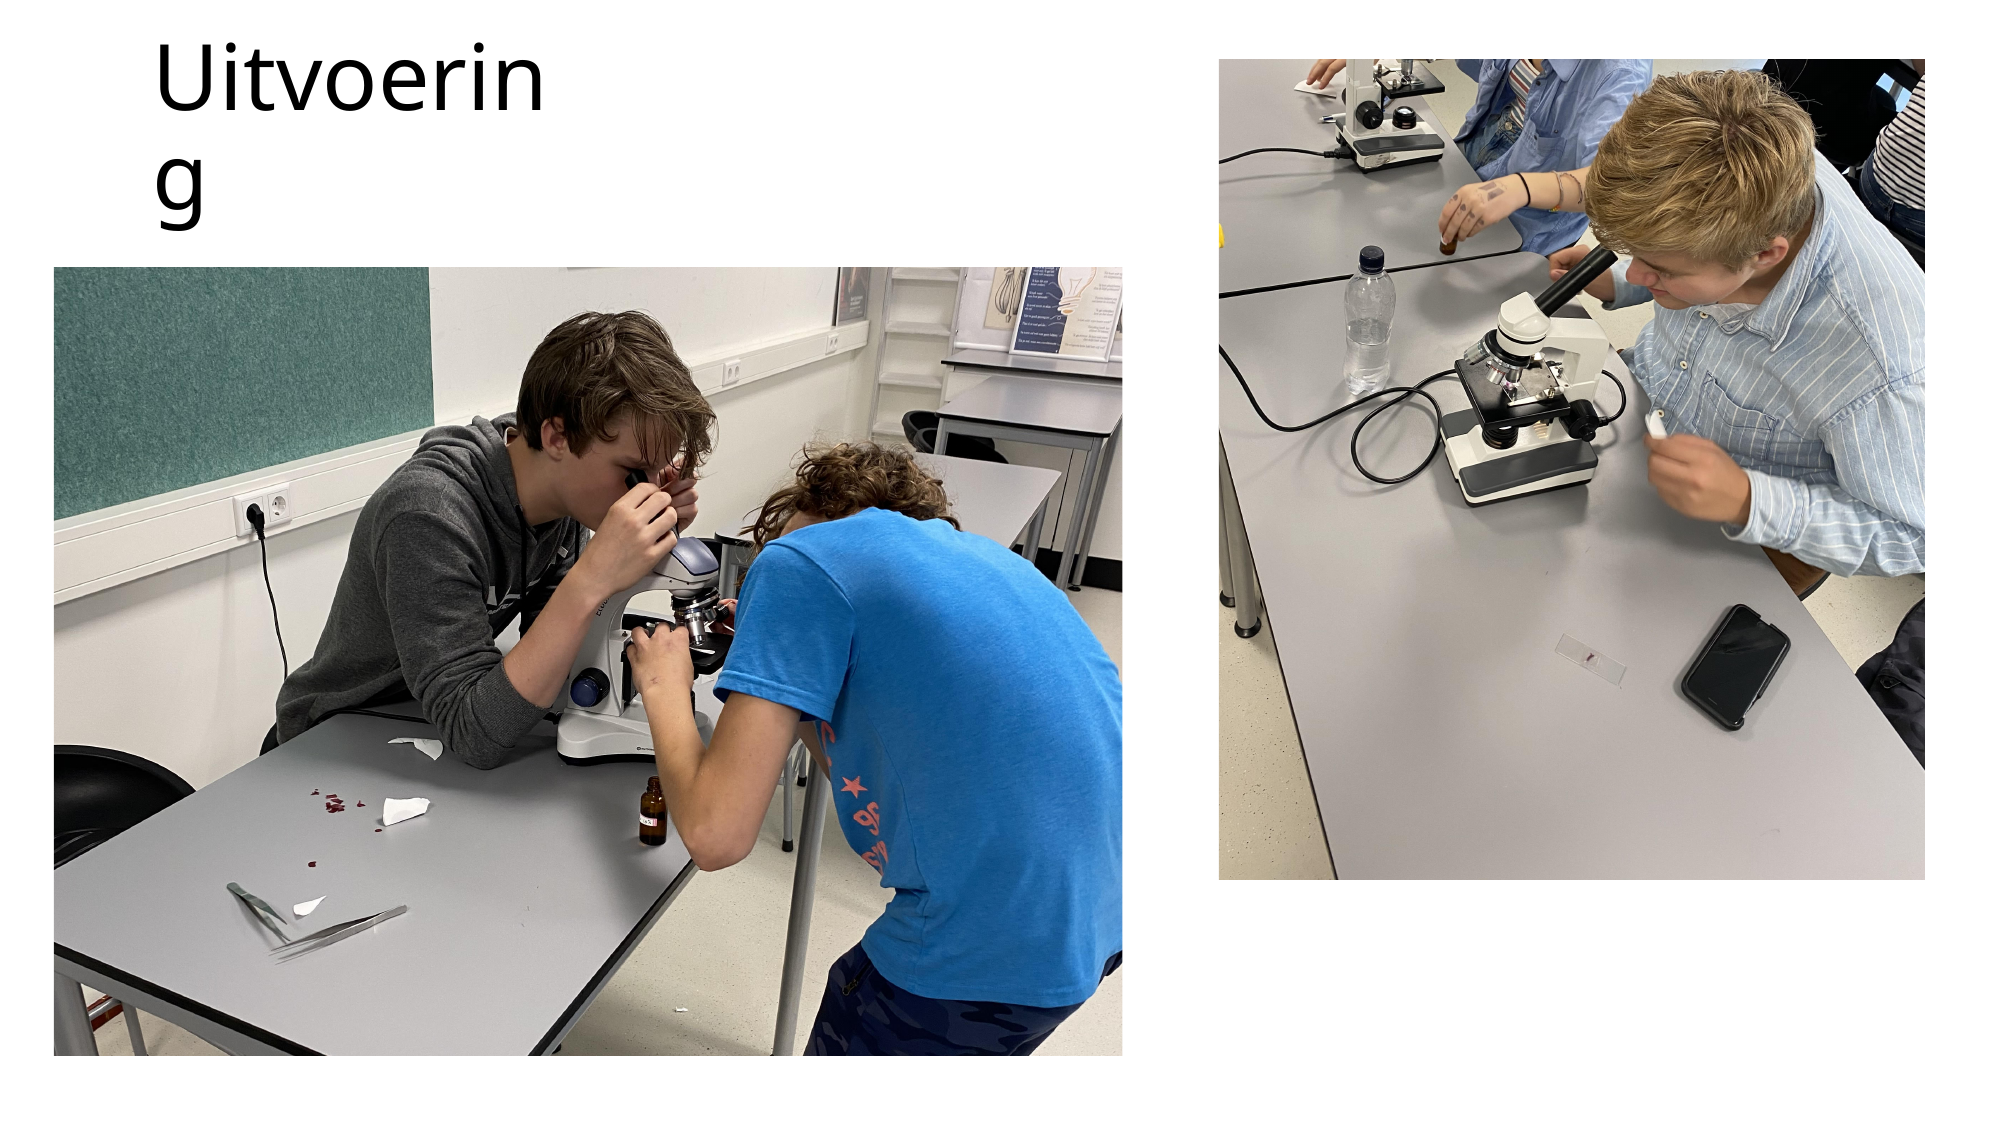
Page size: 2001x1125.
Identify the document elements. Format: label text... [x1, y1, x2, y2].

title Uitvoering [137, 59, 617, 202]
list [53, 267, 1123, 1056]
picture [1218, 59, 1925, 880]
